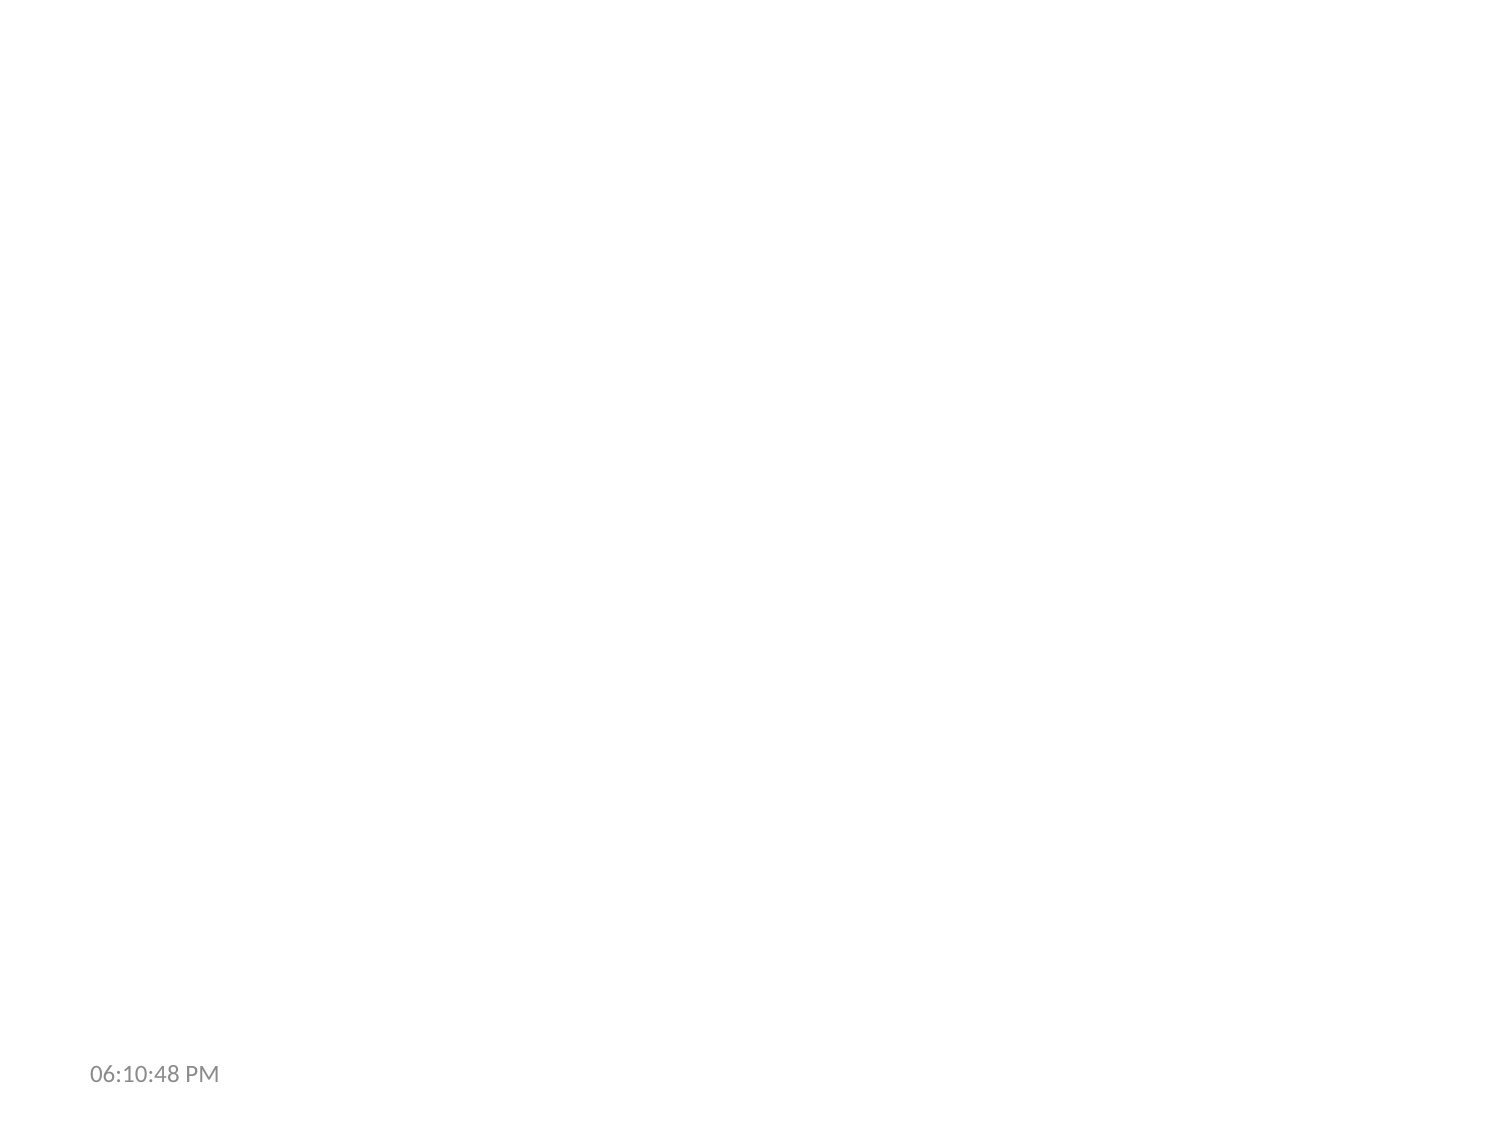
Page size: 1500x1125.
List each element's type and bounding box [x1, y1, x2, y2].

slide_number [75, 1042, 425, 1103]
